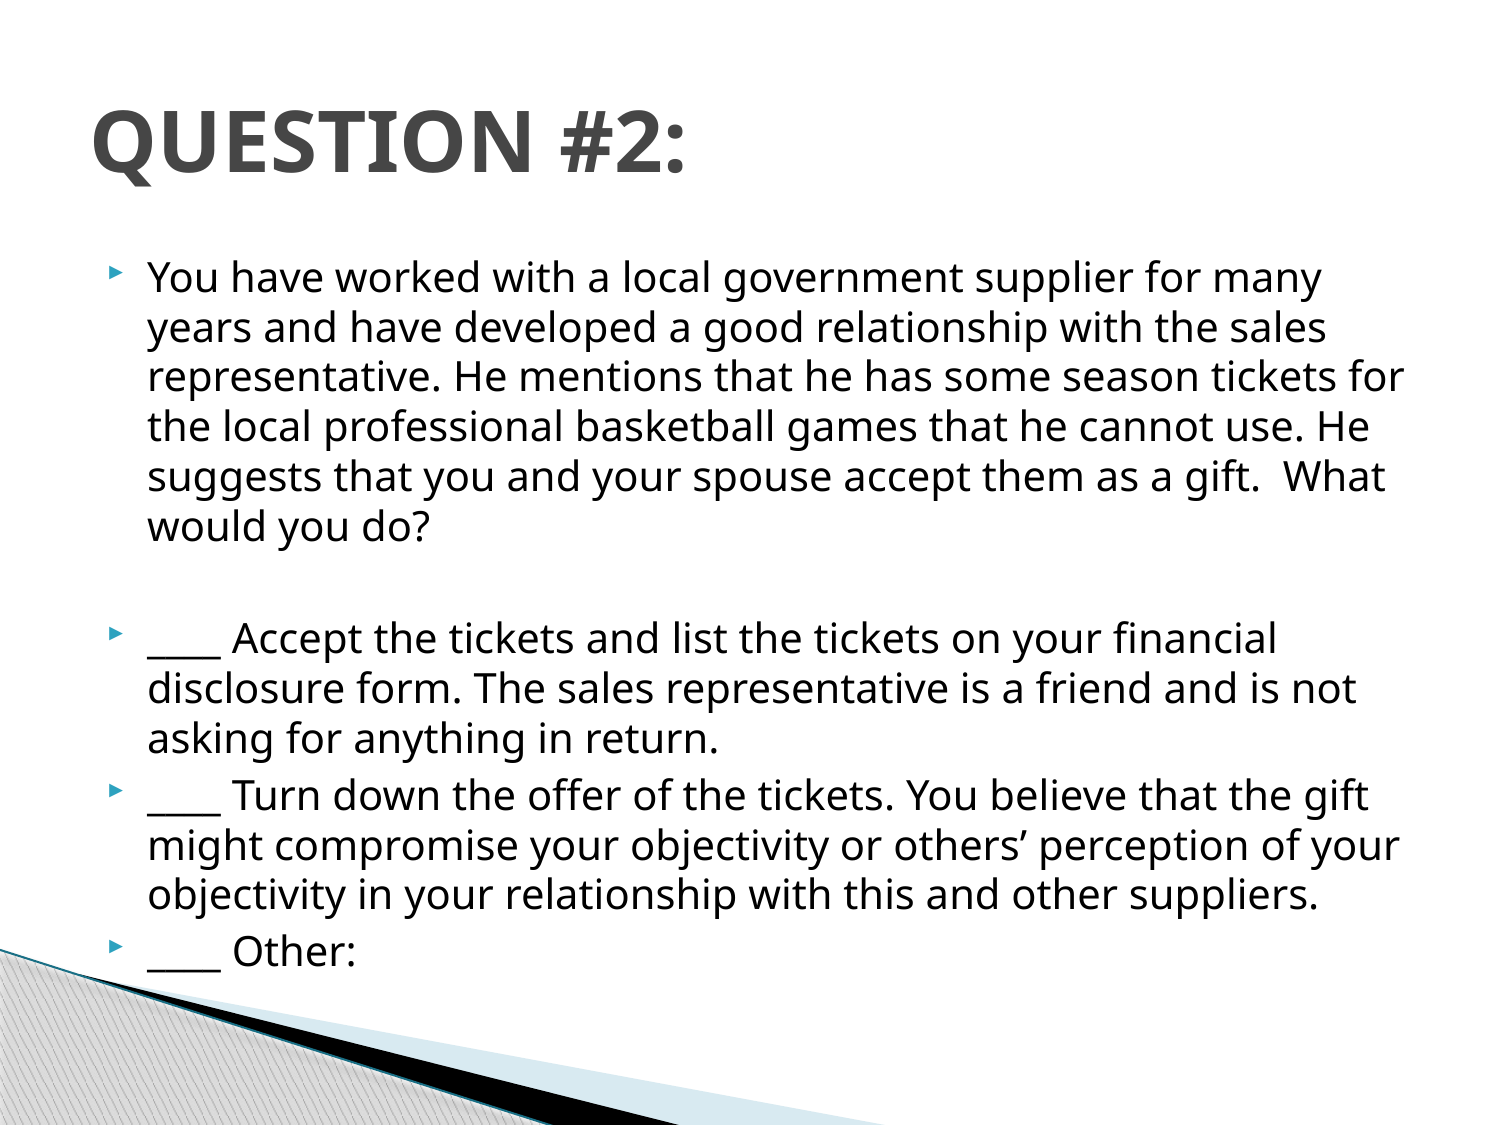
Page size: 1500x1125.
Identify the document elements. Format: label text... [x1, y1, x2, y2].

title QUESTION #2: [75, 45, 1425, 233]
list You have worked with a local government supplier for many years and have developed a good relationship with the sales representative. He mentions that he has some season tickets for the local professional basketball games that he cannot use. He suggests that you and your spouse accept them as a gift. What would you do? ____ Accept the tickets and list the tickets on your financial disclosure form. The sales representative is a friend and is not asking for anything in return. ____ Turn down the offer of the tickets. You believe that the gift might compromise your objectivity or others’ perception of your objectivity in your relationship with this and other suppliers. ____ Other: [75, 243, 1425, 986]
